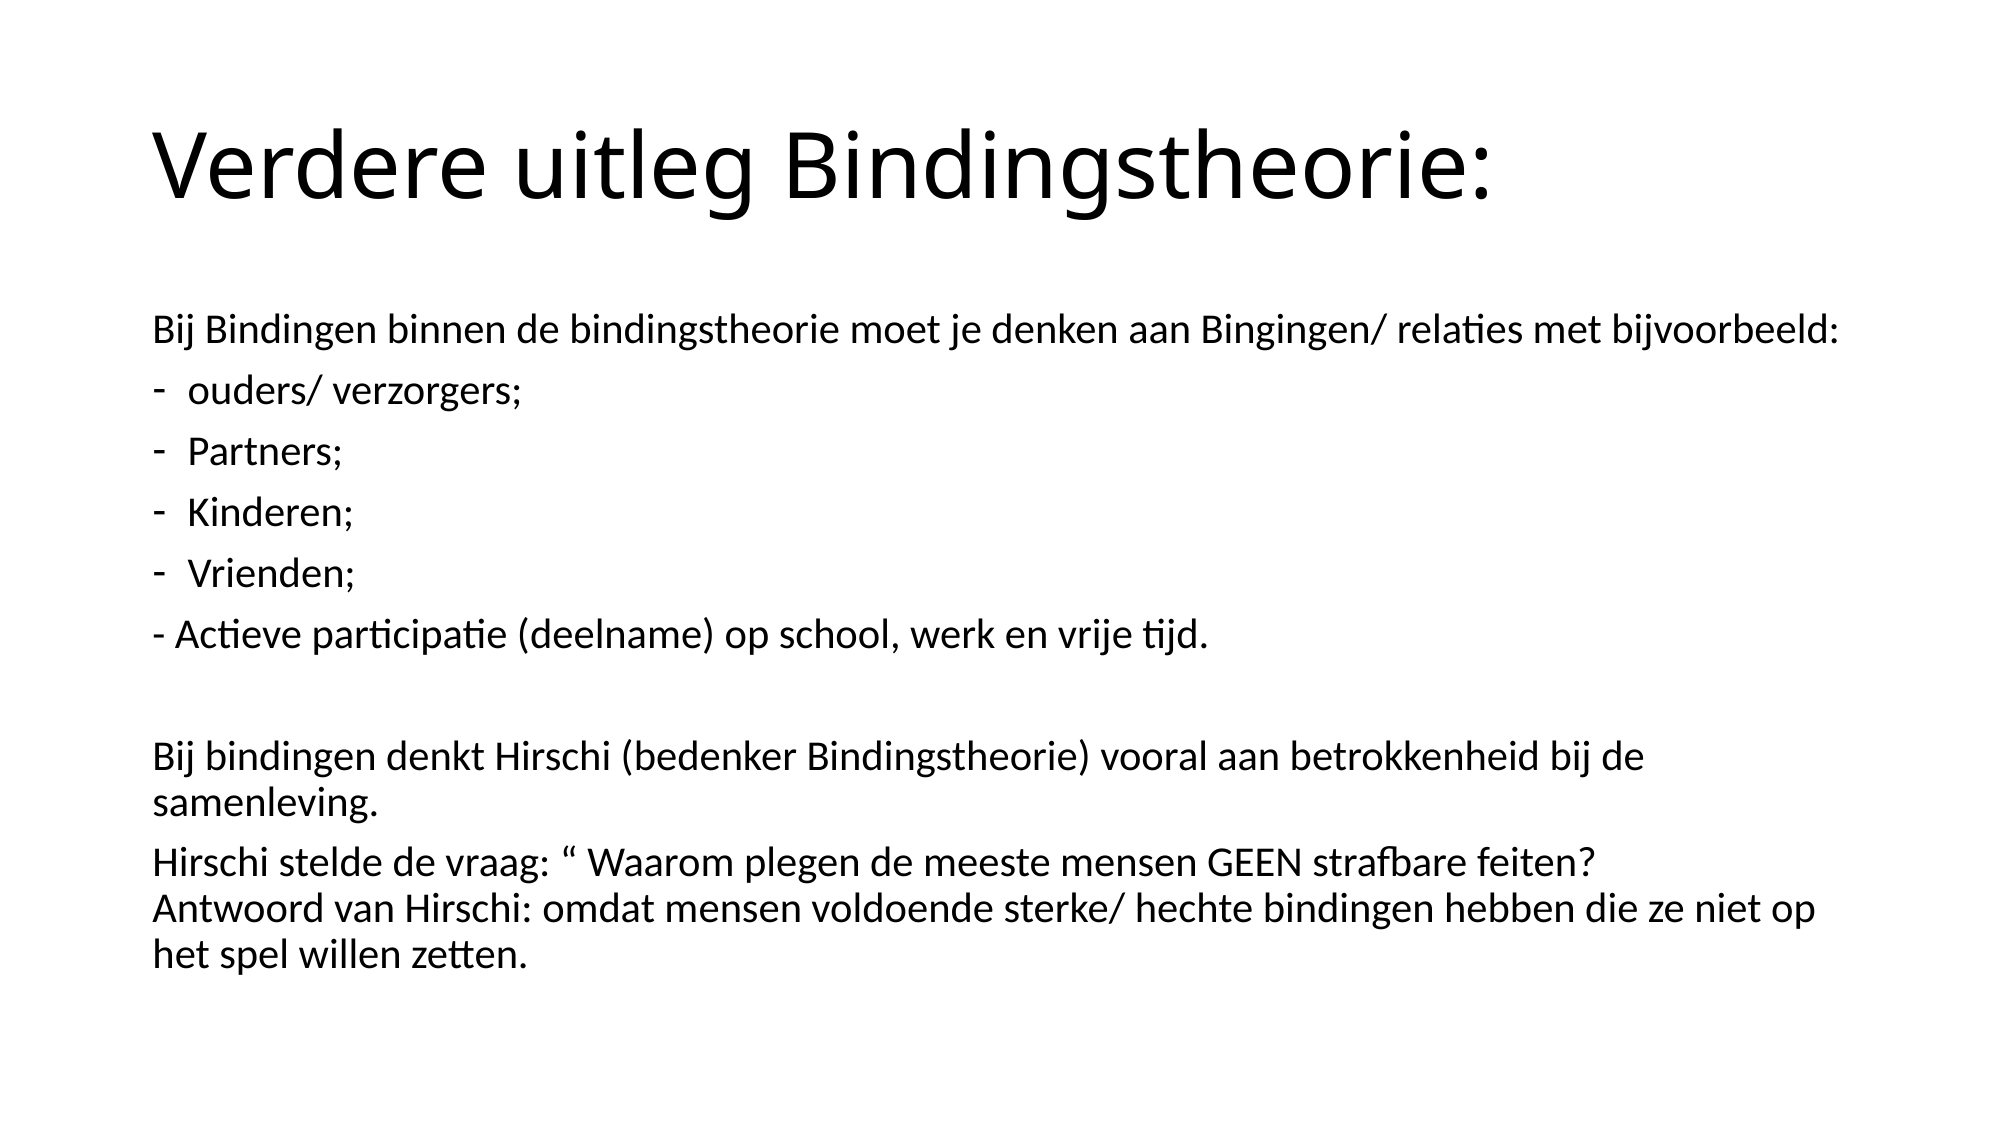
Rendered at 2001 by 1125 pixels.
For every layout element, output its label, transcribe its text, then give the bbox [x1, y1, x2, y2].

title Verdere uitleg Bindingstheorie: [137, 59, 1863, 278]
list Bij Bindingen binnen de bindingstheorie moet je denken aan Bingingen/ relaties met bijvoorbeeld: ouders/ verzorgers; Partners; Kinderen; Vrienden; - Actieve participatie (deelname) op school, werk en vrije tijd. Bij bindingen denkt Hirschi (bedenker Bindingstheorie) vooral aan betrokkenheid bij de samenleving. Hirschi stelde de vraag: “ Waarom plegen de meeste mensen GEEN strafbare feiten? Antwoord van Hirschi: omdat mensen voldoende sterke/ hechte bindingen hebben die ze niet op het spel willen zetten. [137, 299, 1863, 1014]
